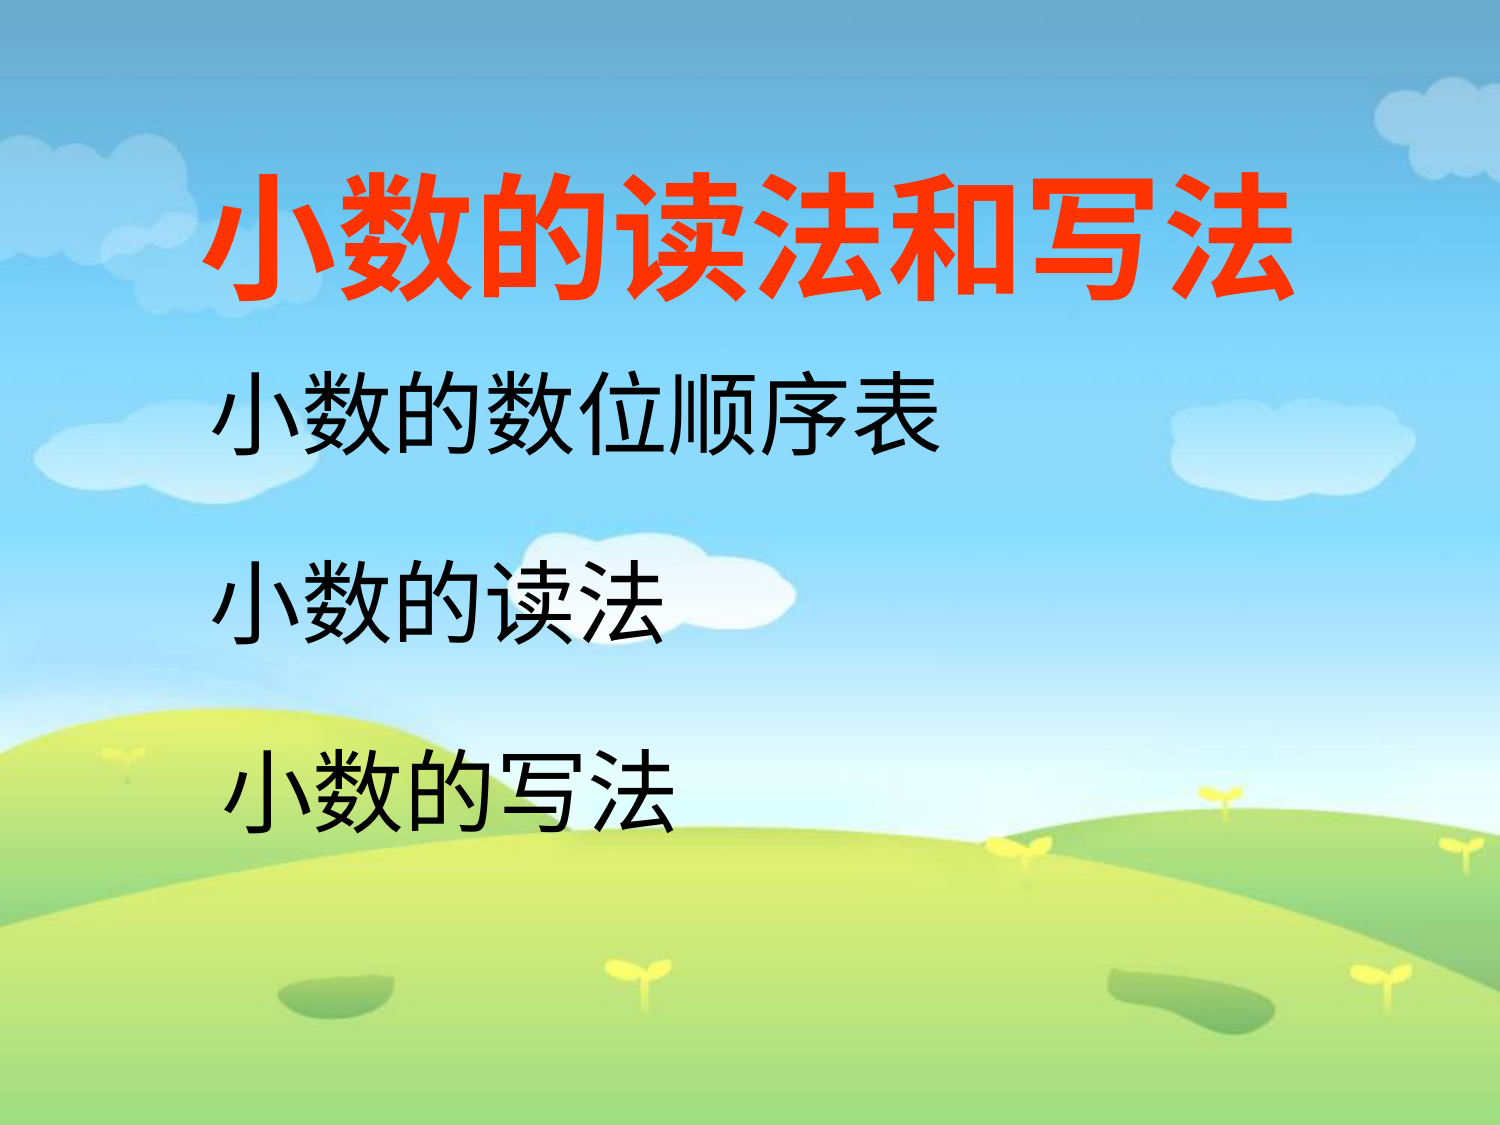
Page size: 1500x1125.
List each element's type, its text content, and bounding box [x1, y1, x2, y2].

text_box 小数的写法 [206, 727, 1176, 853]
title 小数的读法和写法 [111, 113, 1388, 355]
picture [0, 0, 1500, 1125]
text_box 小数的读法 [194, 538, 1282, 664]
text_box 小数的数位顺序表 [194, 349, 1500, 475]
